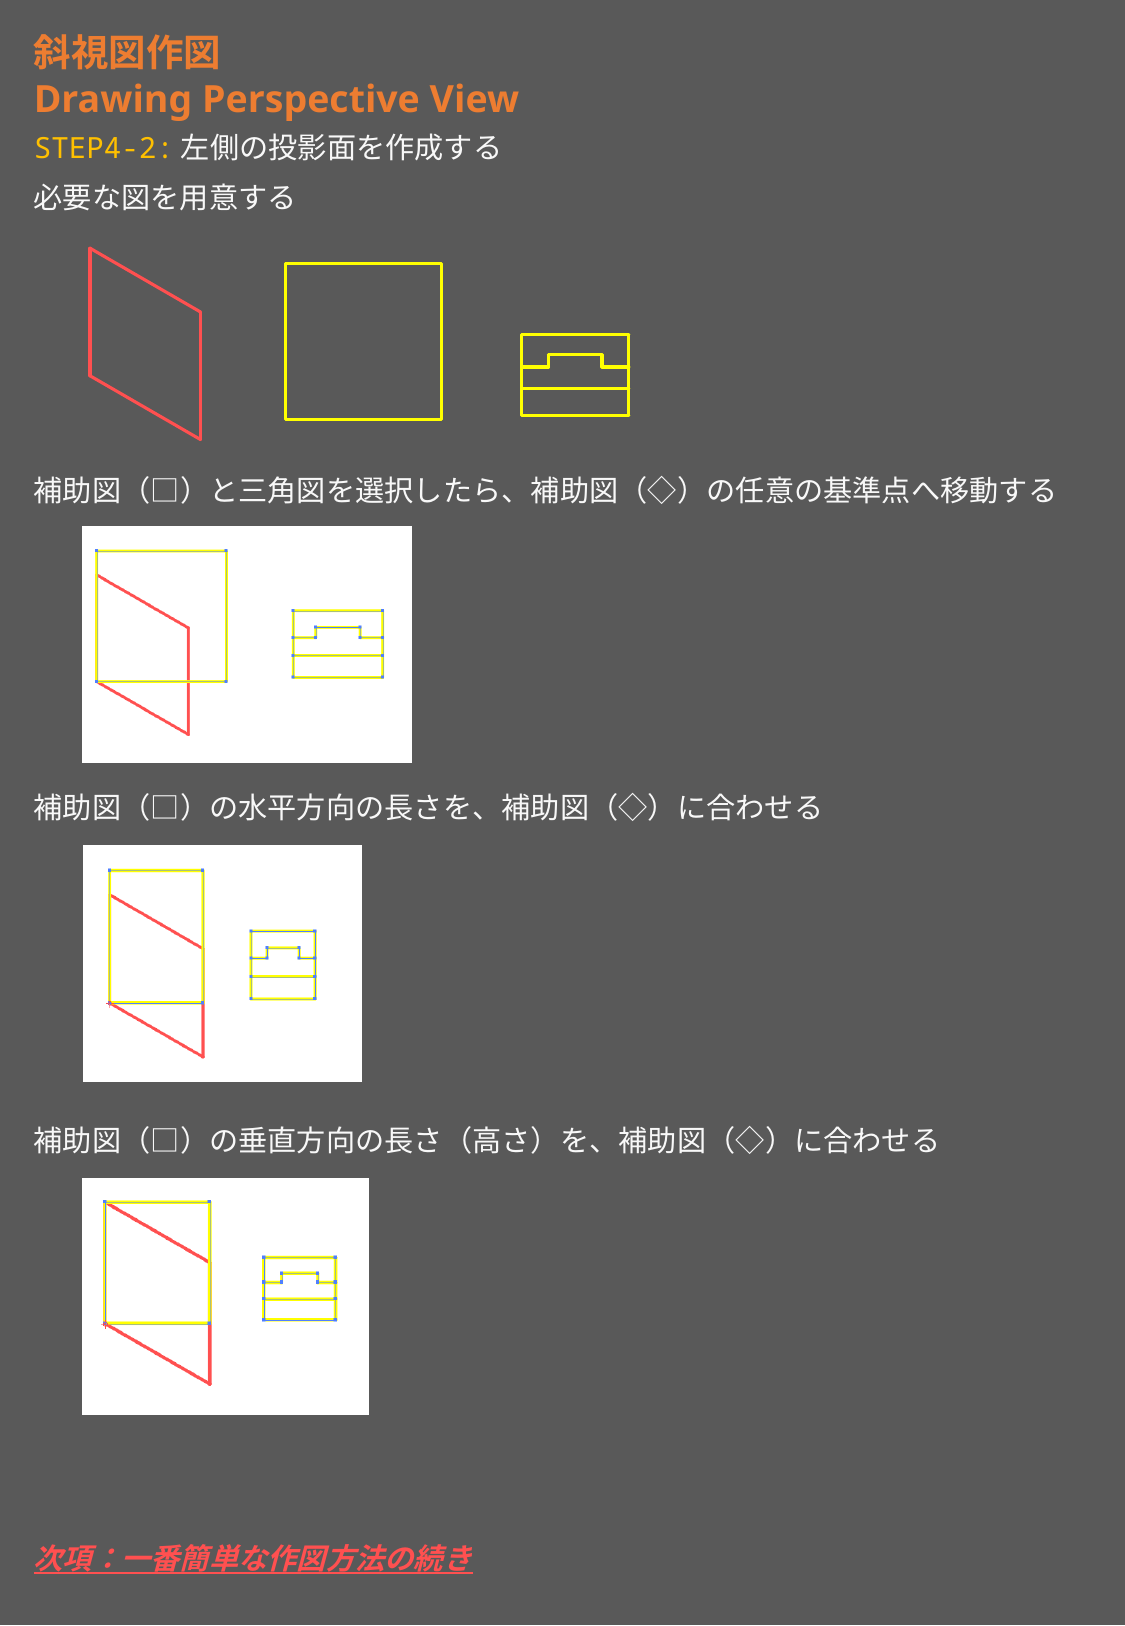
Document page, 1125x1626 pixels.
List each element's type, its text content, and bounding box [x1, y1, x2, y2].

text_box 斜視図作図 Drawing Perspective View [19, 21, 1125, 122]
text_box 補助図（□）の垂直方向の長さ（高さ）を、補助図（◇）に合わせる [19, 1115, 1125, 1165]
text_box 必要な図を用意する [19, 172, 1125, 223]
text_box STEP4-2:左側の投影面を作成する [19, 122, 1125, 172]
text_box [521, 334, 631, 417]
picture [82, 845, 363, 1083]
text_box [285, 263, 442, 420]
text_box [89, 247, 203, 441]
picture [81, 525, 413, 764]
text_box 次項：一番簡単な作図方法の続き [19, 1533, 1125, 1583]
picture [81, 1177, 369, 1415]
text_box 補助図（□）と三角図を選択したら、補助図（◇）の任意の基準点へ移動する [19, 464, 1125, 515]
text_box 補助図（□）の水平方向の長さを、補助図（◇）に合わせる [19, 782, 1125, 832]
